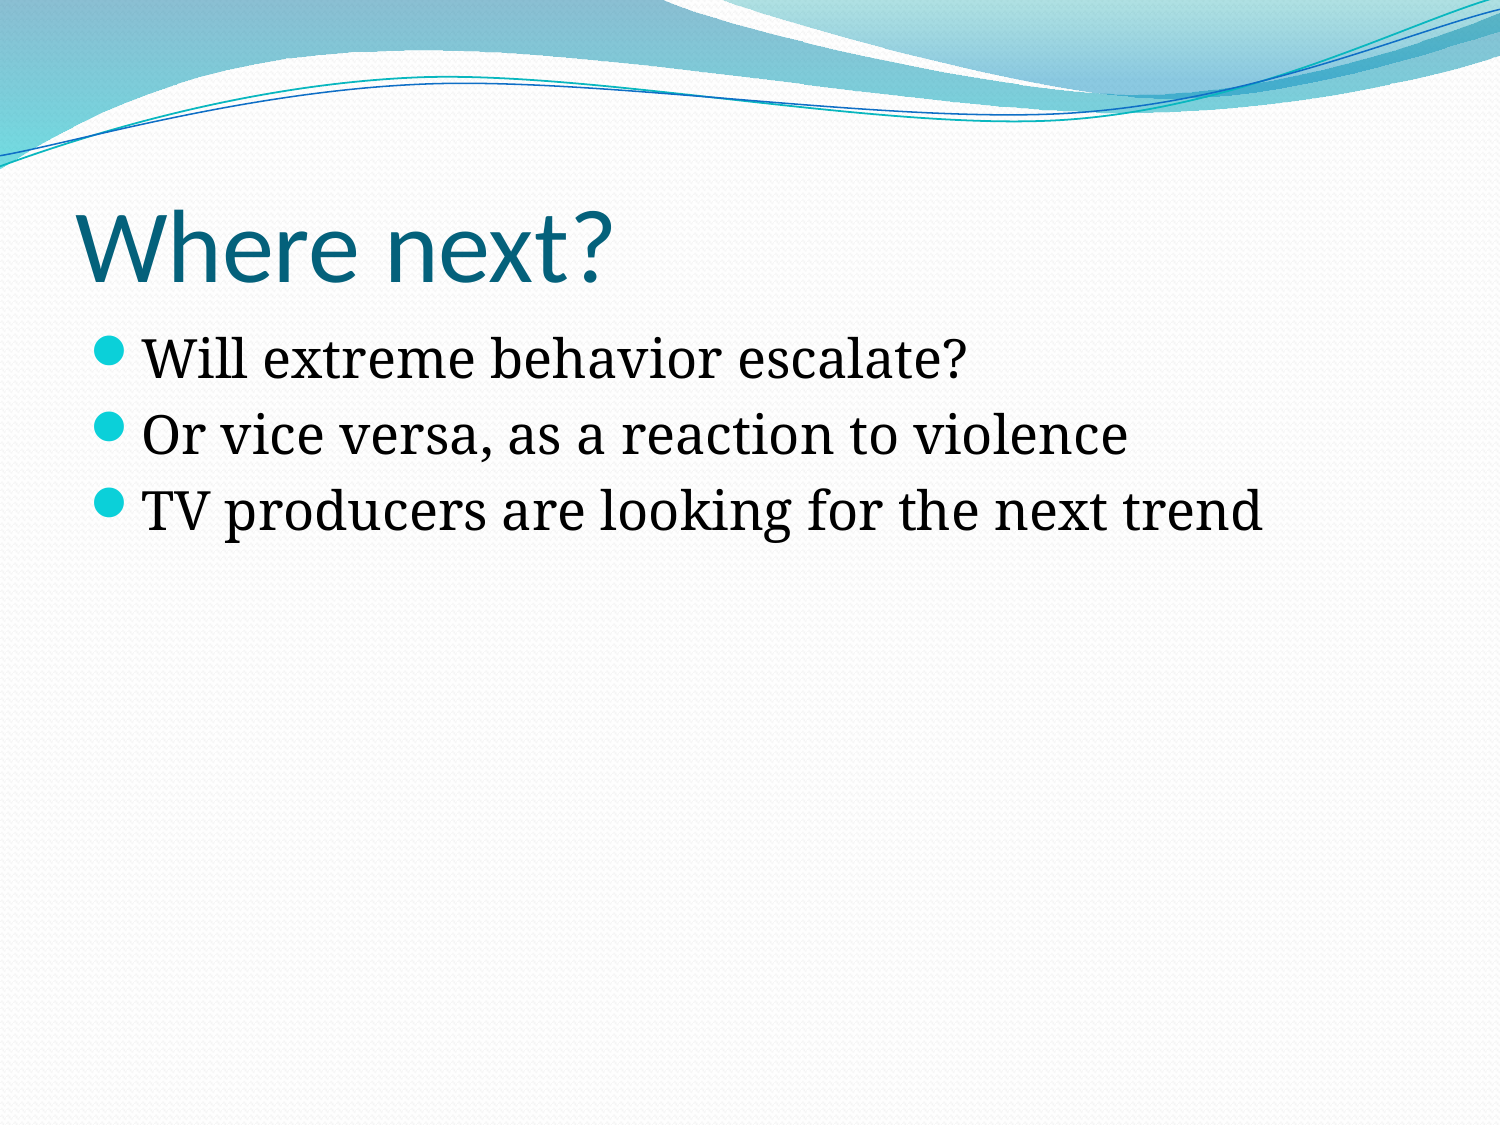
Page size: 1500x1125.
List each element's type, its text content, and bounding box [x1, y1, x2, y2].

title Where next? [75, 115, 1425, 303]
list Will extreme behavior escalate? Or vice versa, as a reaction to violence TV producers are looking for the next trend [75, 317, 1425, 1038]
